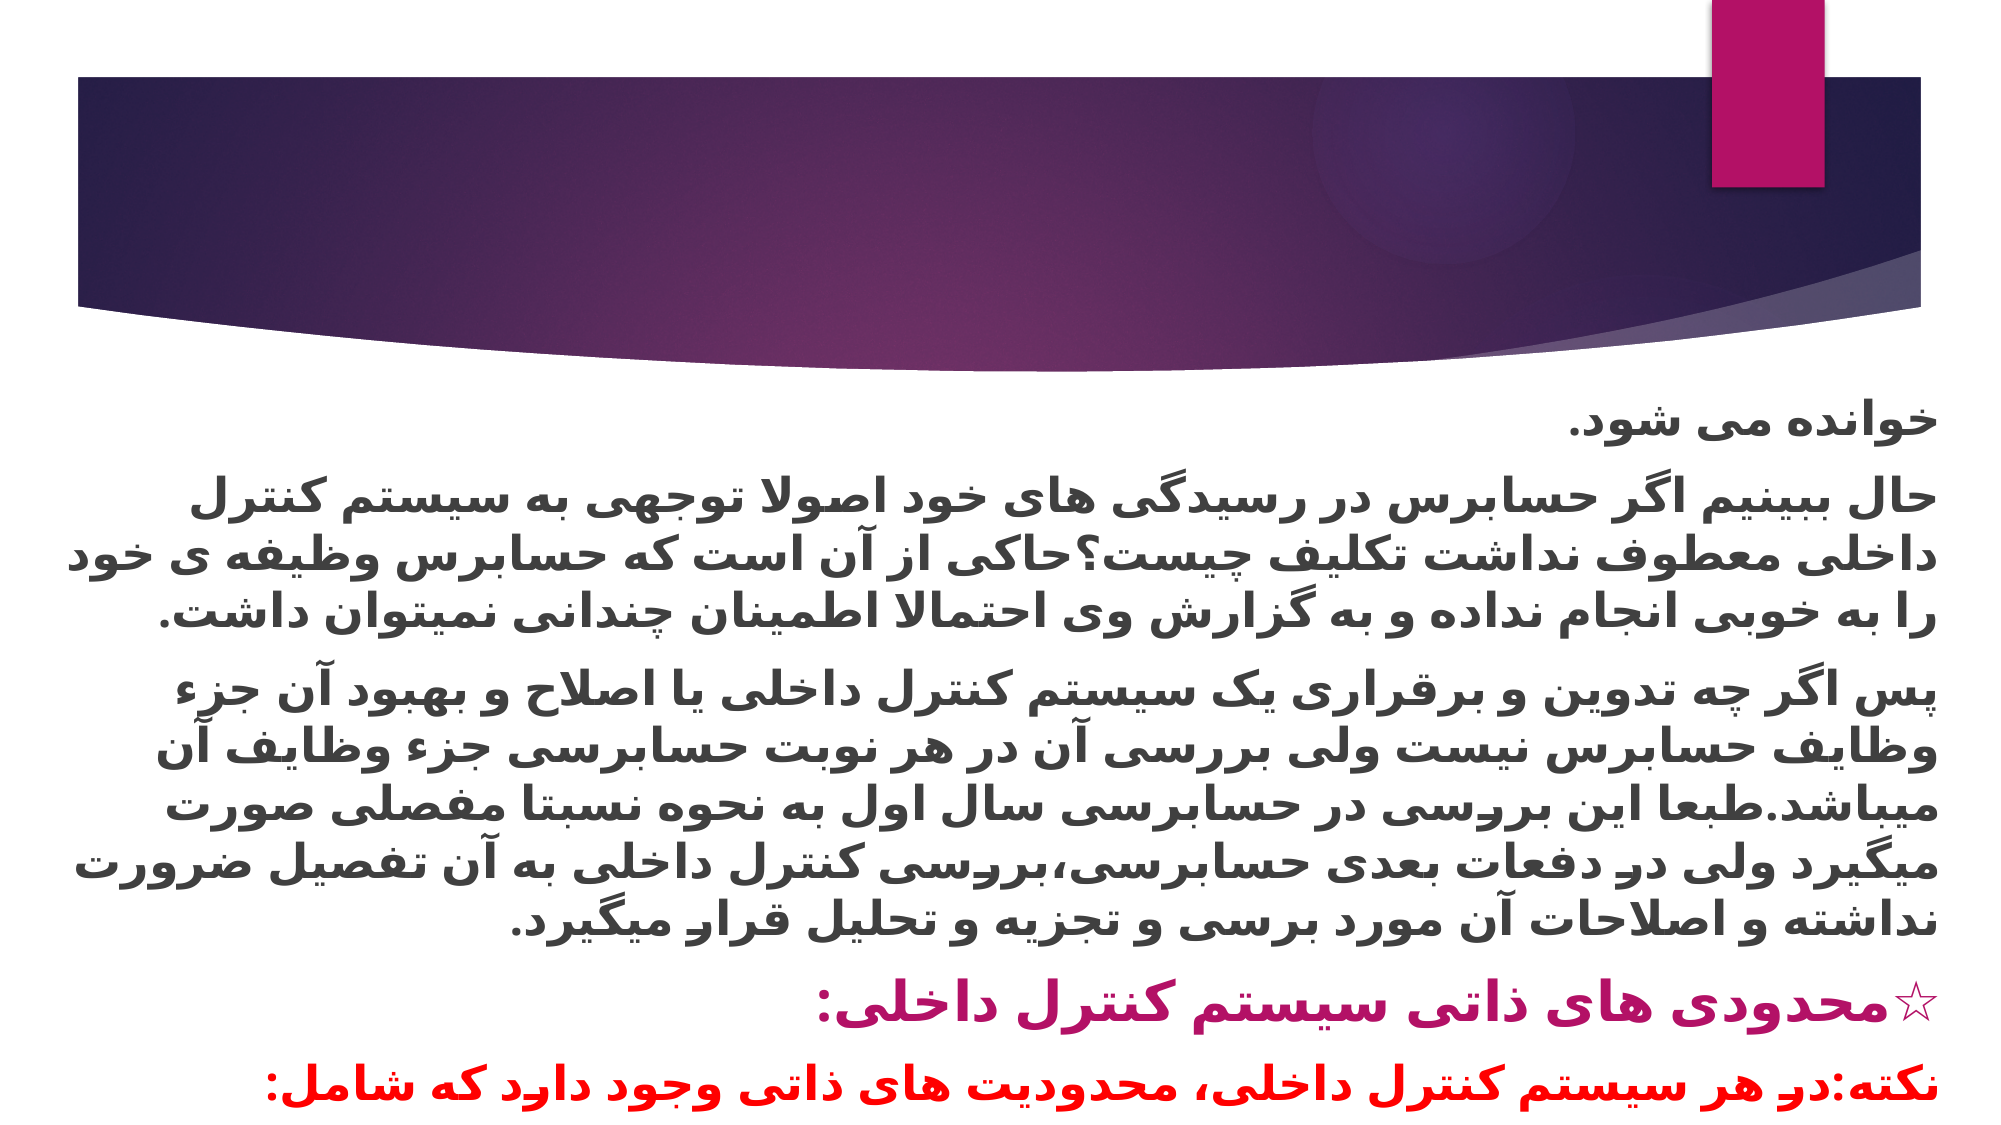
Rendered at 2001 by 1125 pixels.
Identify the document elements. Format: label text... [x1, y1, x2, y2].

list خوانده می شود. حال ببینیم اگر حسابرس در رسیدگی های خود اصولا توجهی به سیستم کنترل داخلی معطوف نداشت تکلیف چیست؟حاکی از آن است که حسابرس وظیفه ی خود را به خوبی انجام نداده و به گزارش وی احتمالا اطمینان چندانی نمیتوان داشت. پس اگر چه تدوین و برقراری یک سیستم کنترل داخلی یا اصلاح و بهبود آن جزء وظایف حسابرس نیست ولی بررسی آن در هر نوبت حسابرسی جزء وظایف آن میباشد.طبعا این بررسی در حسابرسی سال اول به نحوه نسبتا مفصلی صورت میگیرد ولی در دفعات بعدی حسابرسی،بررسی کنترل داخلی به آن تفصیل ضرورت نداشته و اصلاحات آن مورد برسی و تجزیه و تحلیل قرار میگیرد. ☆محدودی های ذاتی سیستم کنترل داخلی: نکته:در هر سیستم کنترل داخلی، محدودیت های ذاتی وجود دارد که شامل: [43, 379, 1957, 1125]
